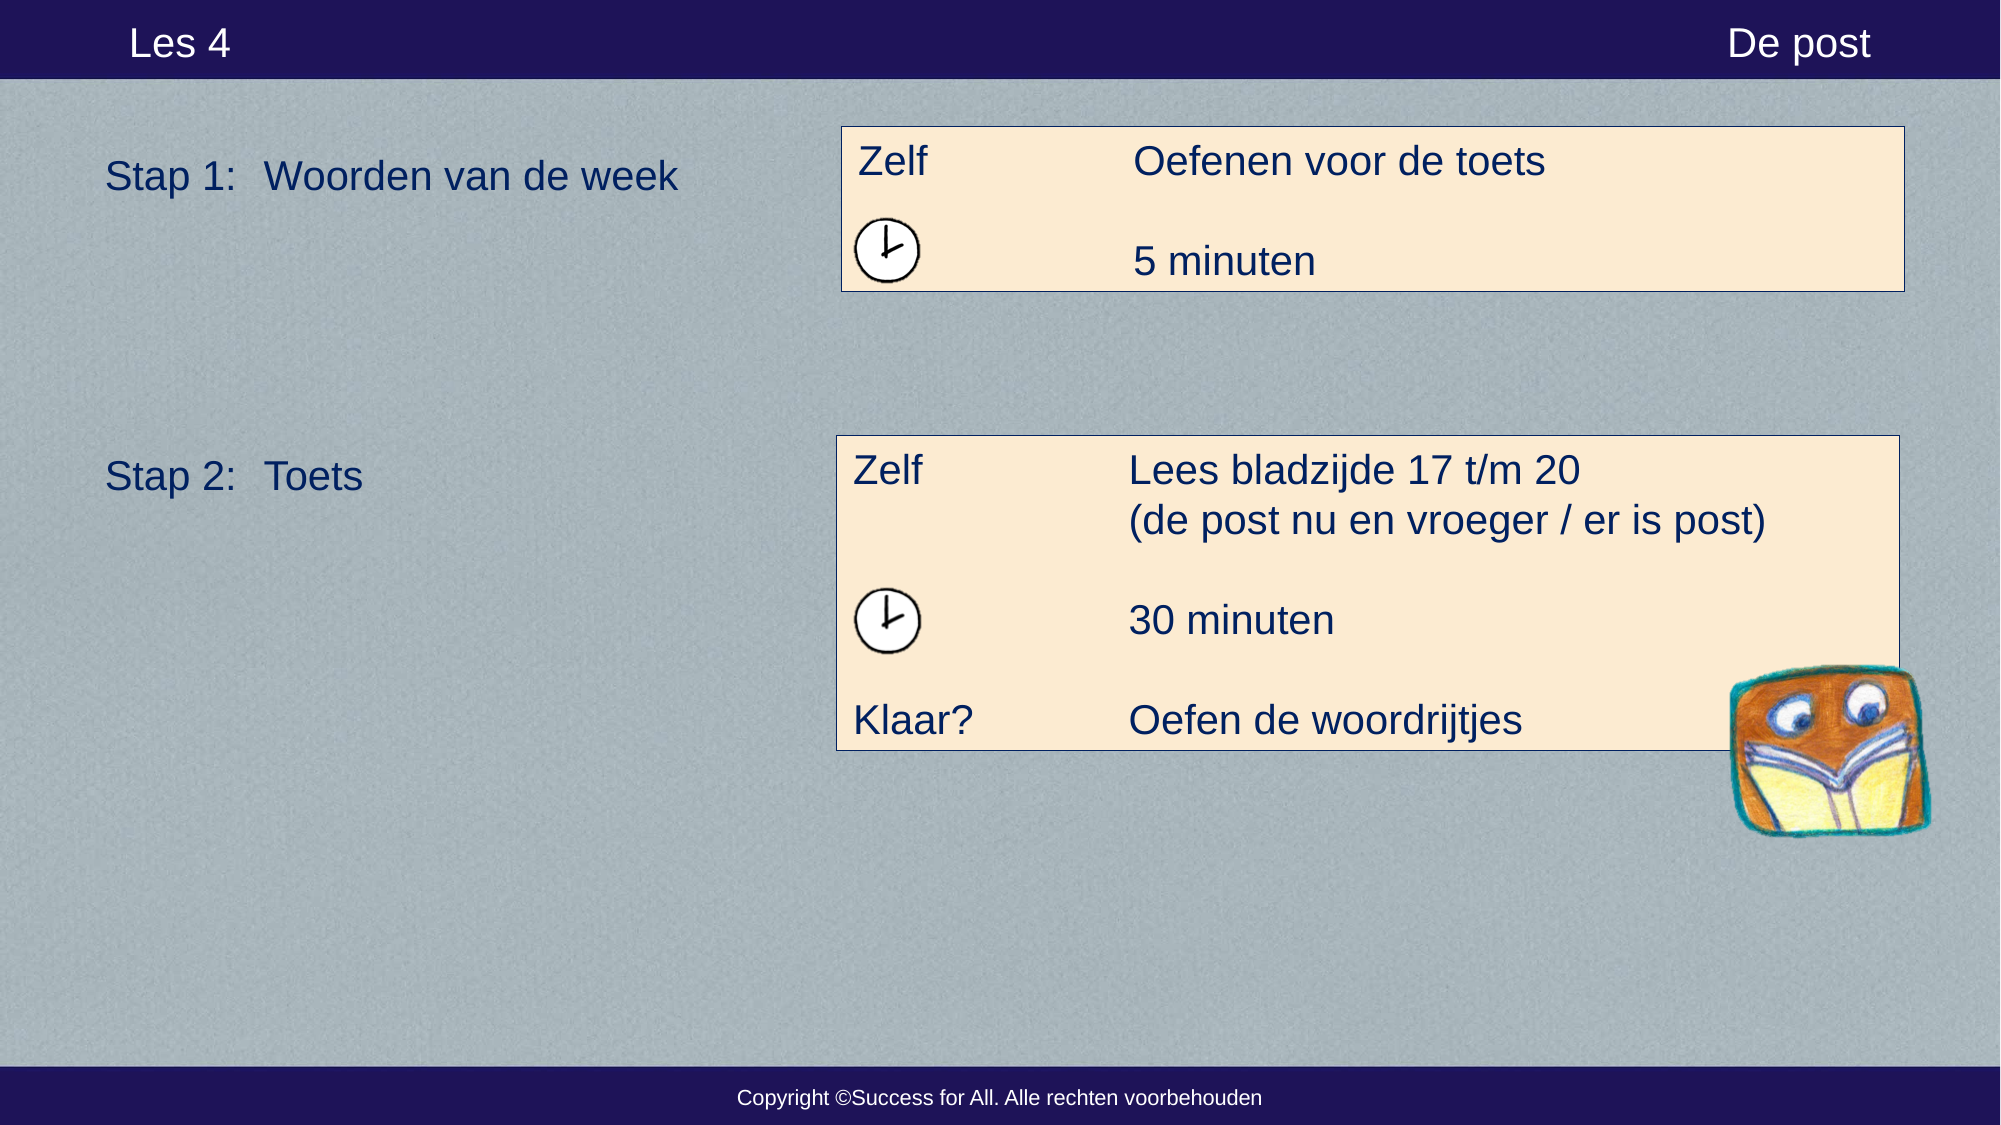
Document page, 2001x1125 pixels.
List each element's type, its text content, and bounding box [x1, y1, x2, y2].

text_box Copyright ©Success for All. Alle rechten voorbehouden [0, 1076, 2000, 1125]
picture [0, 0, 2001, 1125]
text_box Stap 1: Woorden van de week Stap 2: Toets [90, 141, 883, 857]
text_box De post [999, 8, 1886, 73]
text_box Zelf Lees bladzijde 17 t/m 20 (de post nu en vroeger / er is post) 30 minuten Klaar? Oefen de woordrijtjes [836, 435, 1900, 751]
text_box Les 4 [114, 8, 354, 73]
text_box Zelf Oefenen voor de toets 5 minuten [841, 126, 1905, 292]
